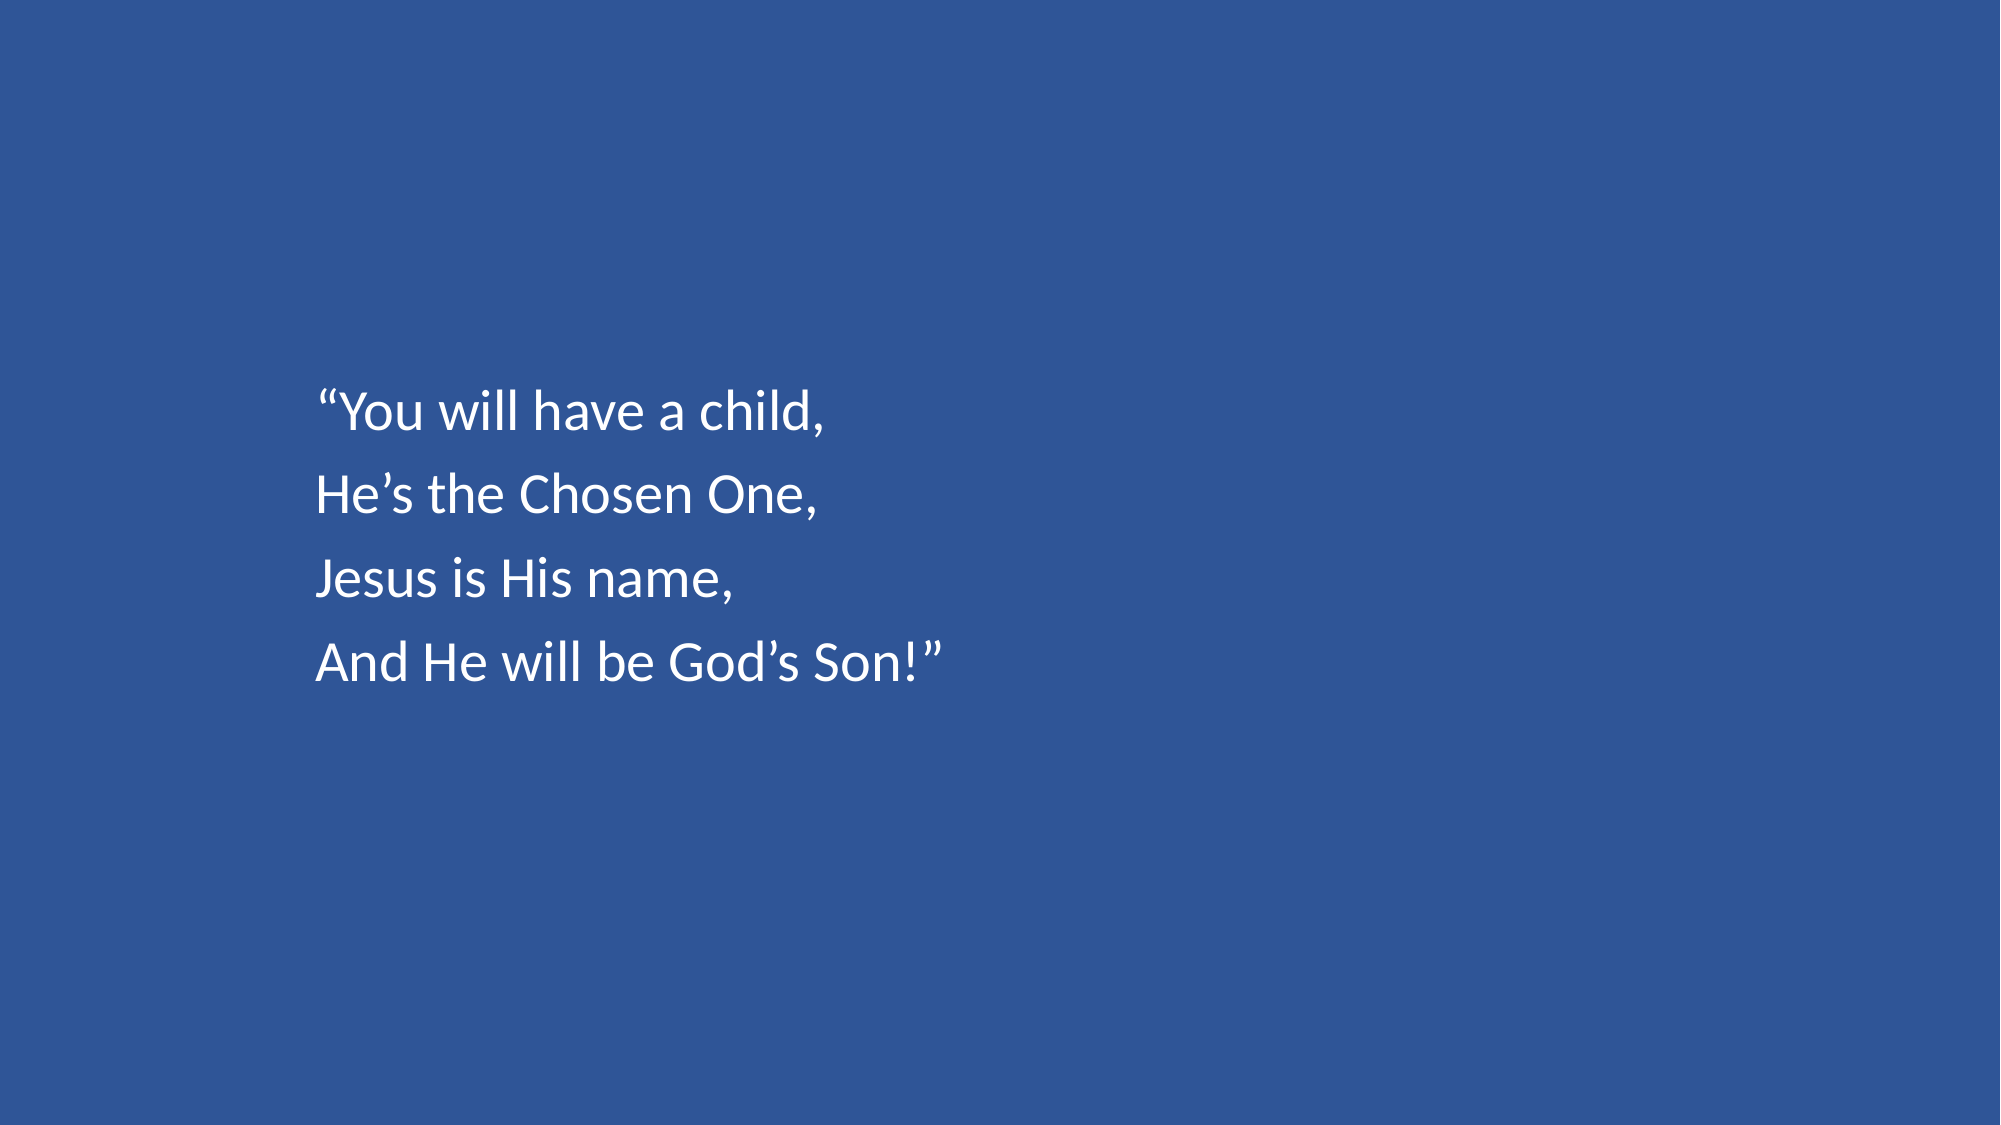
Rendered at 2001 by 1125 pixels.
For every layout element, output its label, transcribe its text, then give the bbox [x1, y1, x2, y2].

list “You will have a child, He’s the Chosen One, Jesus is His name, And He will be God’s Son!” [300, 372, 1700, 753]
